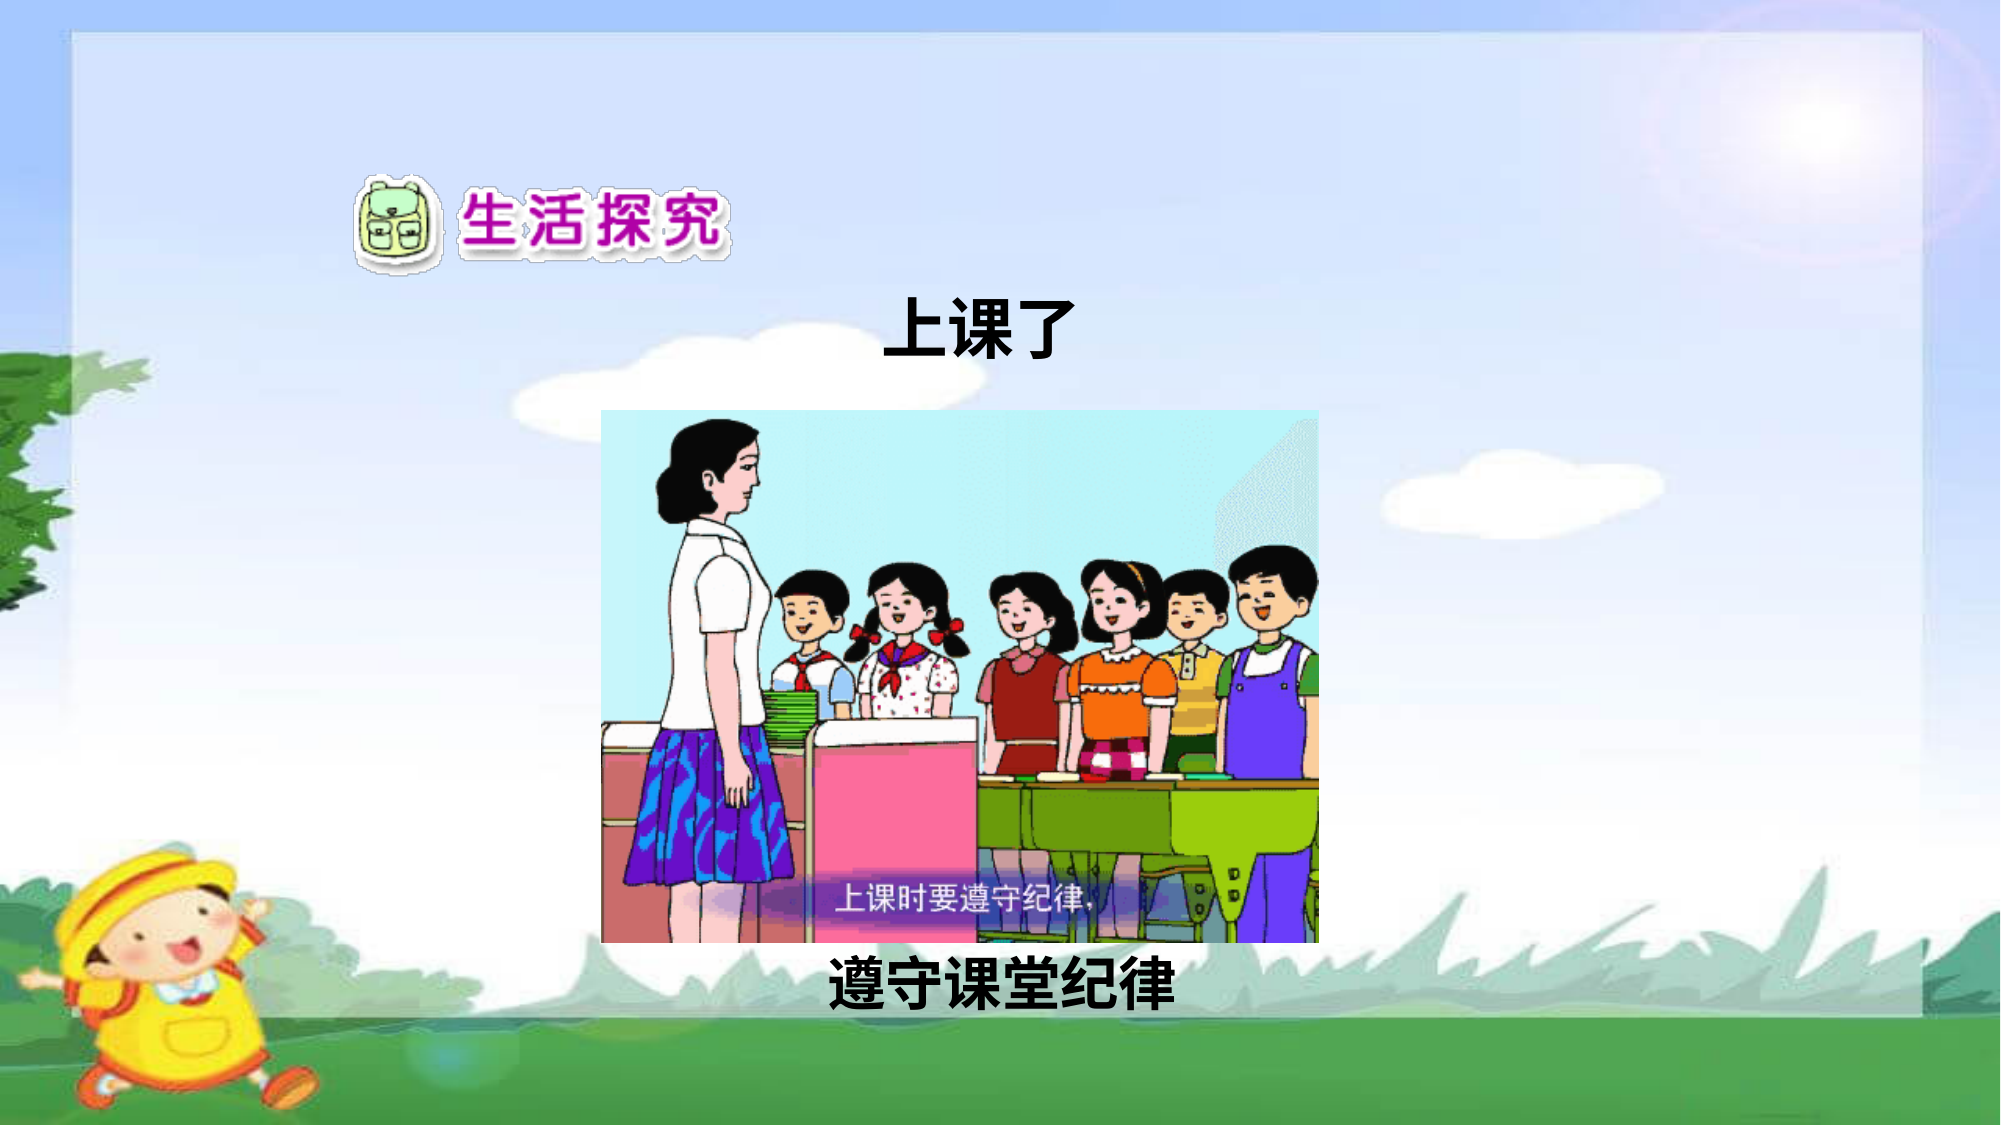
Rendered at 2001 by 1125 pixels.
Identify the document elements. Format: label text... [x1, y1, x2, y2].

text_box 上课了 [449, 263, 1513, 375]
text_box 遵守课堂纪律 [812, 950, 1193, 1025]
picture [0, 0, 2001, 1125]
